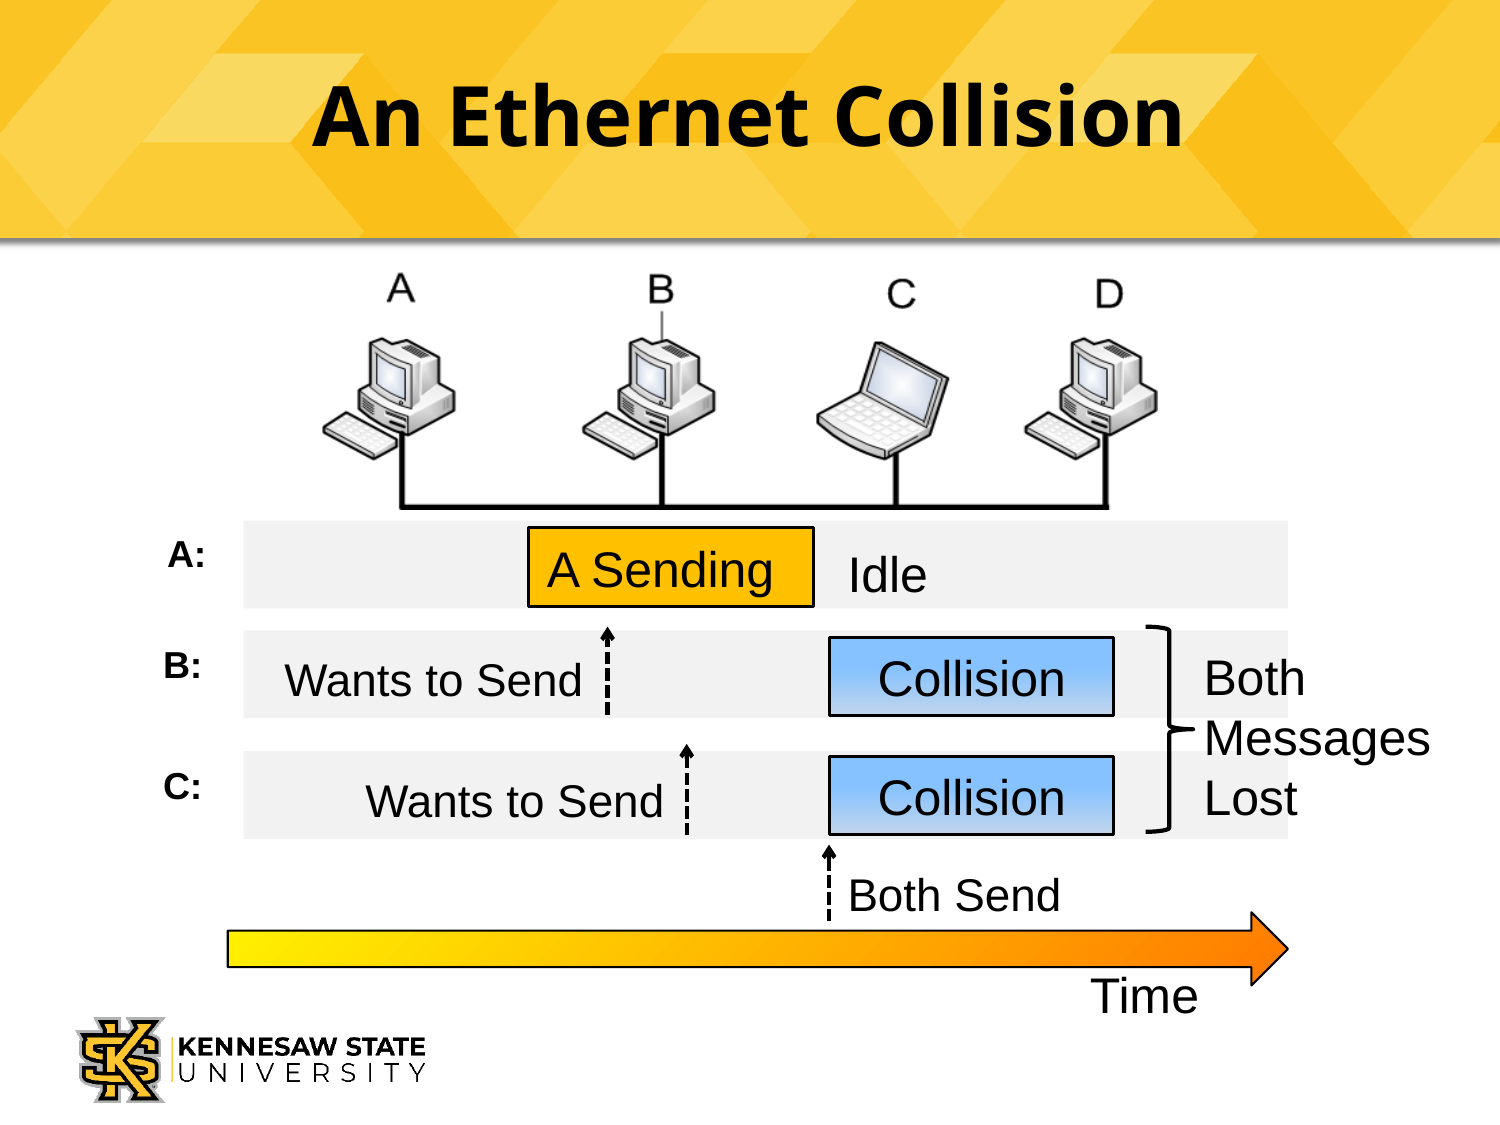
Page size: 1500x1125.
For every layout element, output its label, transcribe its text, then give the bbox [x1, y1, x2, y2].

text_box [242, 628, 606, 720]
text_box Collision [829, 756, 1114, 835]
text_box Idle [829, 533, 988, 612]
text_box Both Send [834, 856, 1241, 910]
title An Ethernet Collision [37, 45, 1463, 182]
text_box Both Messages Lost [1185, 635, 1477, 835]
text_box Collision [829, 637, 1114, 716]
text_box [1169, 628, 1290, 720]
picture [0, 0, 1500, 251]
picture [75, 1017, 425, 1103]
text_box Wants to Send [190, 641, 602, 715]
text_box C: [144, 752, 319, 817]
text_box [242, 749, 1290, 841]
text_box [1145, 625, 1185, 833]
text_box A: [148, 520, 323, 584]
picture [322, 259, 1158, 510]
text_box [227, 912, 1289, 1033]
text_box B: [144, 632, 319, 696]
text_box A Sending [528, 527, 814, 607]
text_box Wants to Send [271, 762, 682, 836]
text_box [608, 628, 1145, 720]
text_box [242, 518, 1290, 610]
